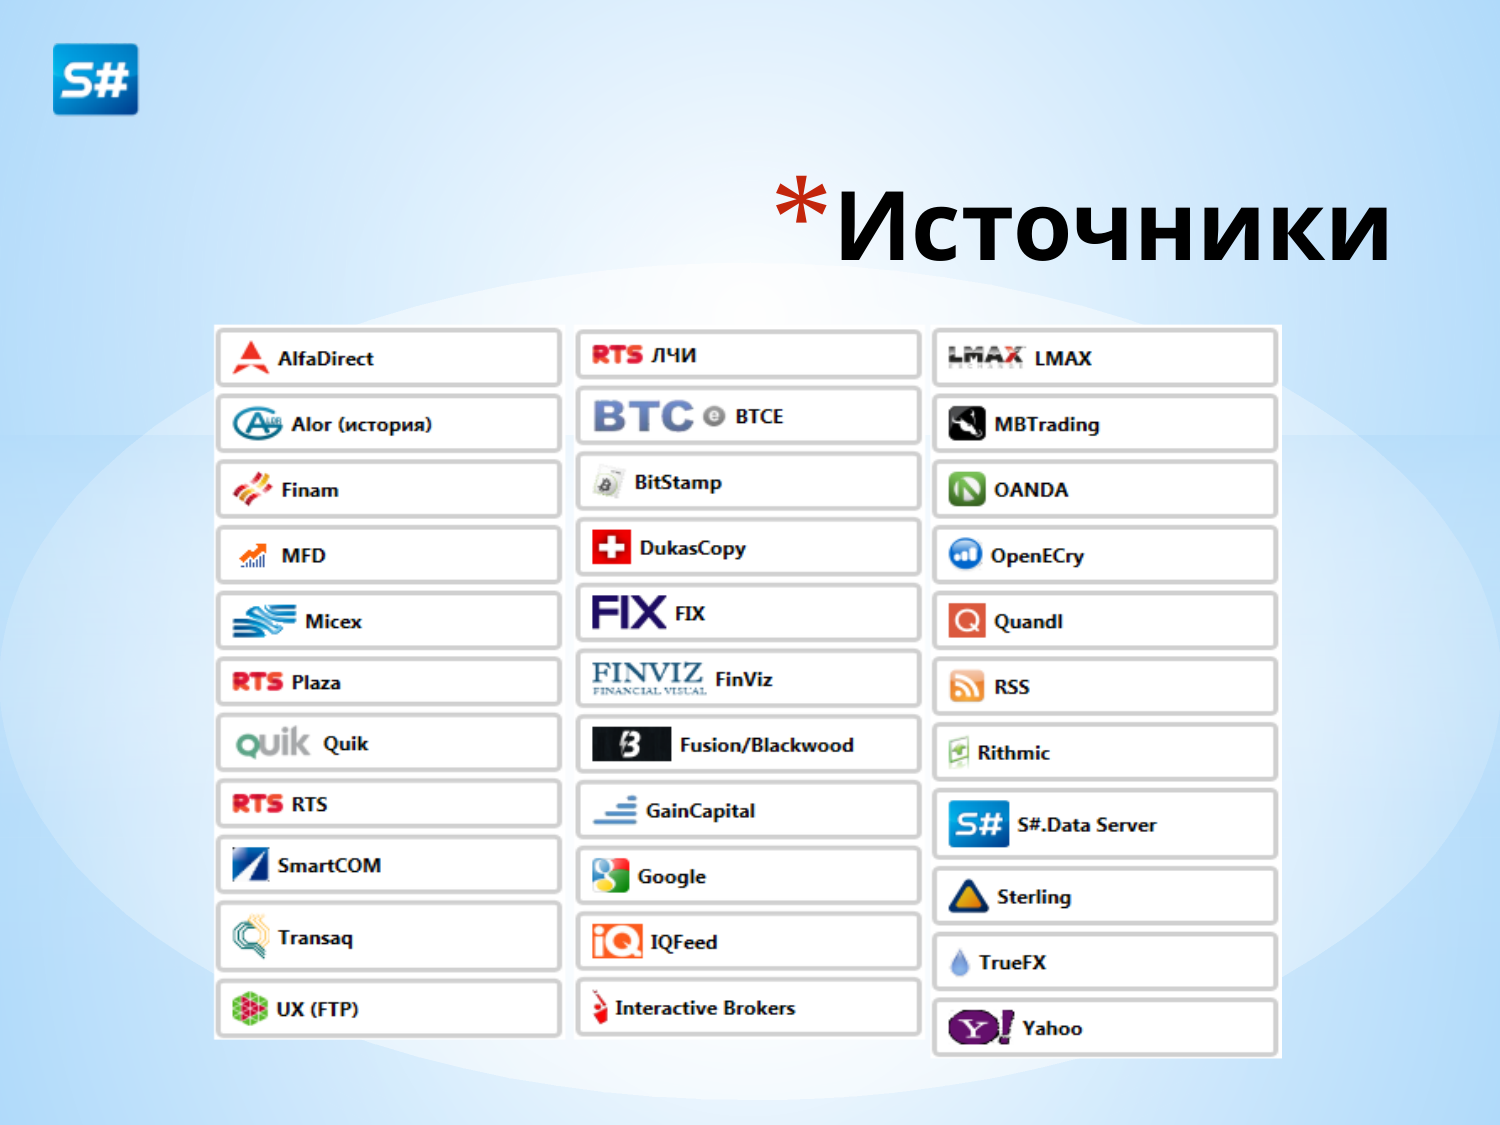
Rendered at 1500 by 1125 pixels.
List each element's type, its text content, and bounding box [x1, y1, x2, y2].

picture [206, 314, 1282, 1065]
title Источники [431, 90, 1410, 287]
picture [52, 42, 141, 118]
